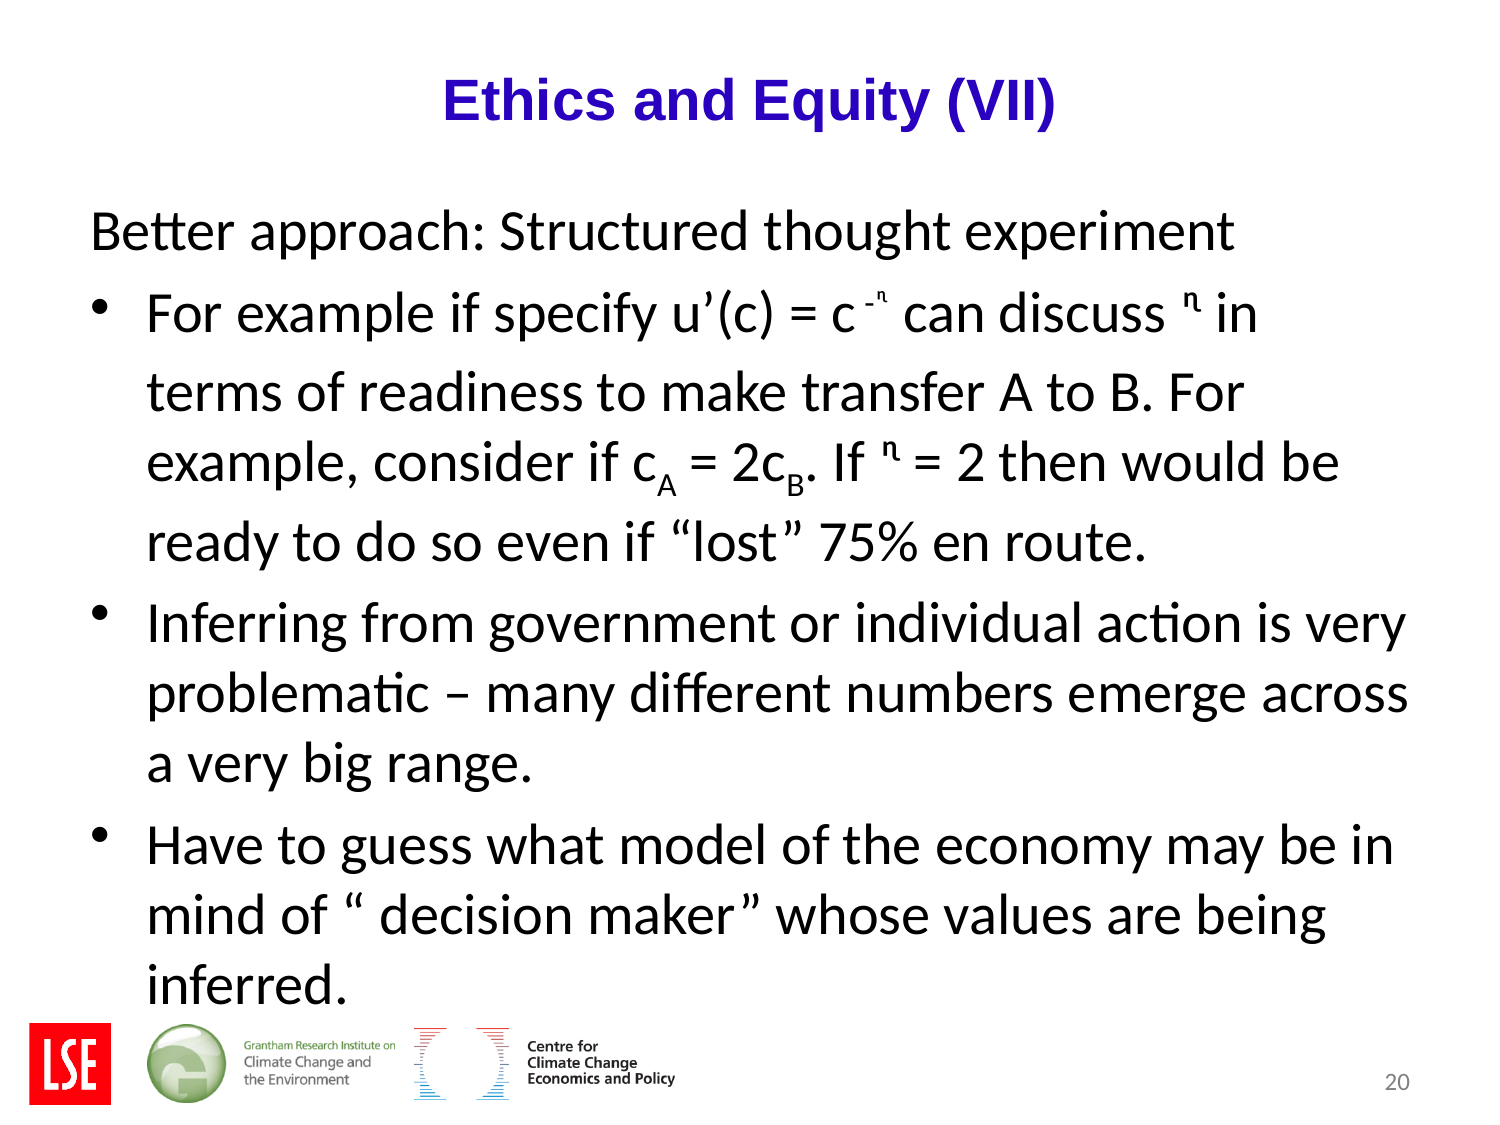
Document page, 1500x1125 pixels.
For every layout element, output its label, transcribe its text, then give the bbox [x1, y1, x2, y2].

title Ethics and Equity (VII) [75, 45, 1425, 149]
picture [147, 1024, 395, 1103]
picture [414, 1028, 675, 1100]
list Better approach: Structured thought experiment For example if specify u’(c) = c -ᶯ can discuss ᶯ in terms of readiness to make transfer A to B. For example, consider if cA = 2cB. If ᶯ = 2 then would be ready to do so even if “lost” 75% en route. Inferring from government or individual action is very problematic – many different numbers emerge across a very big range. Have to guess what model of the economy may be in mind of “ decision maker” whose values are being inferred. [75, 184, 1425, 1005]
